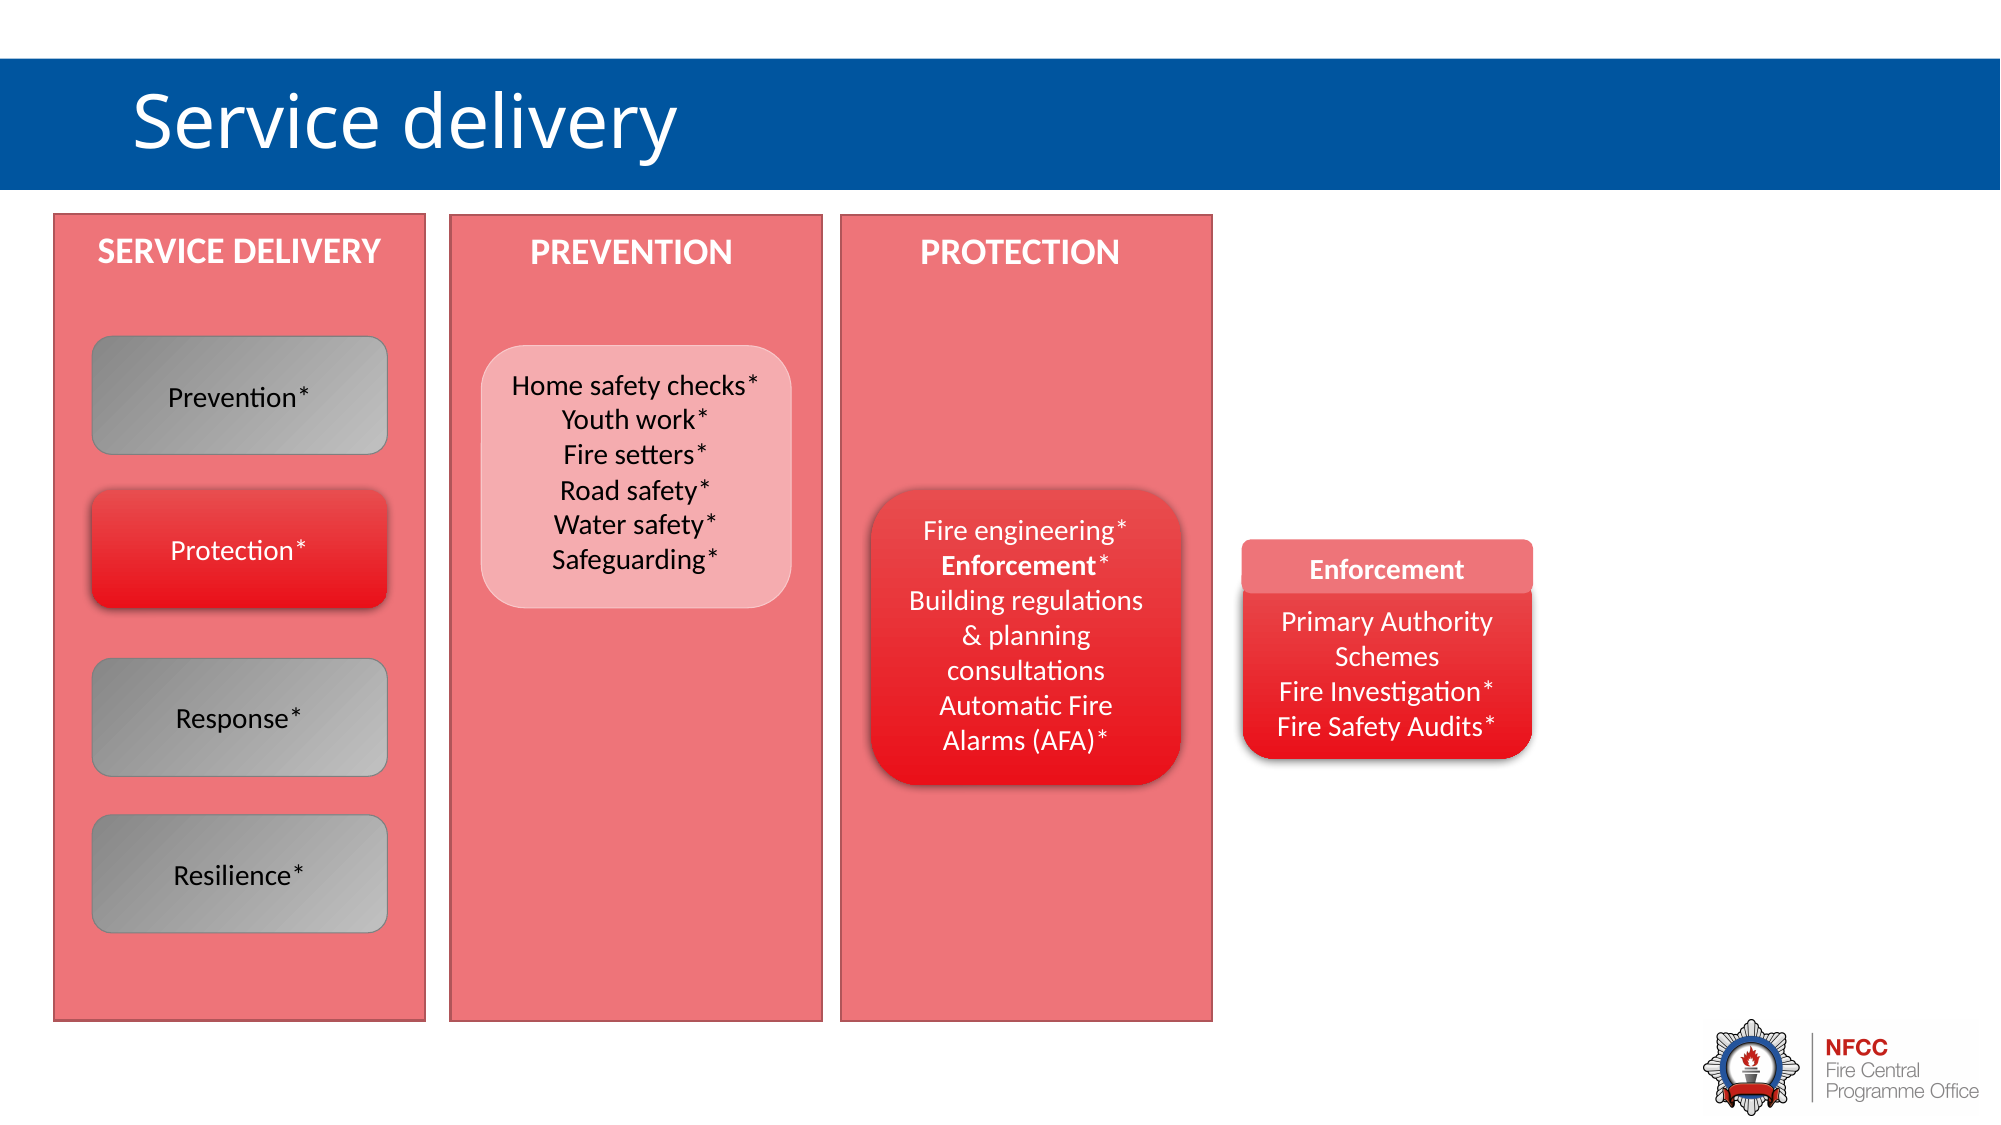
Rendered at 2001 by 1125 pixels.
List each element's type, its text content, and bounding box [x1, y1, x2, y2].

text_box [840, 214, 1212, 1022]
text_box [54, 213, 426, 1021]
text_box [1242, 540, 1533, 759]
title Service delivery [0, 58, 2000, 190]
picture [1703, 1019, 1979, 1116]
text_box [450, 214, 822, 1022]
